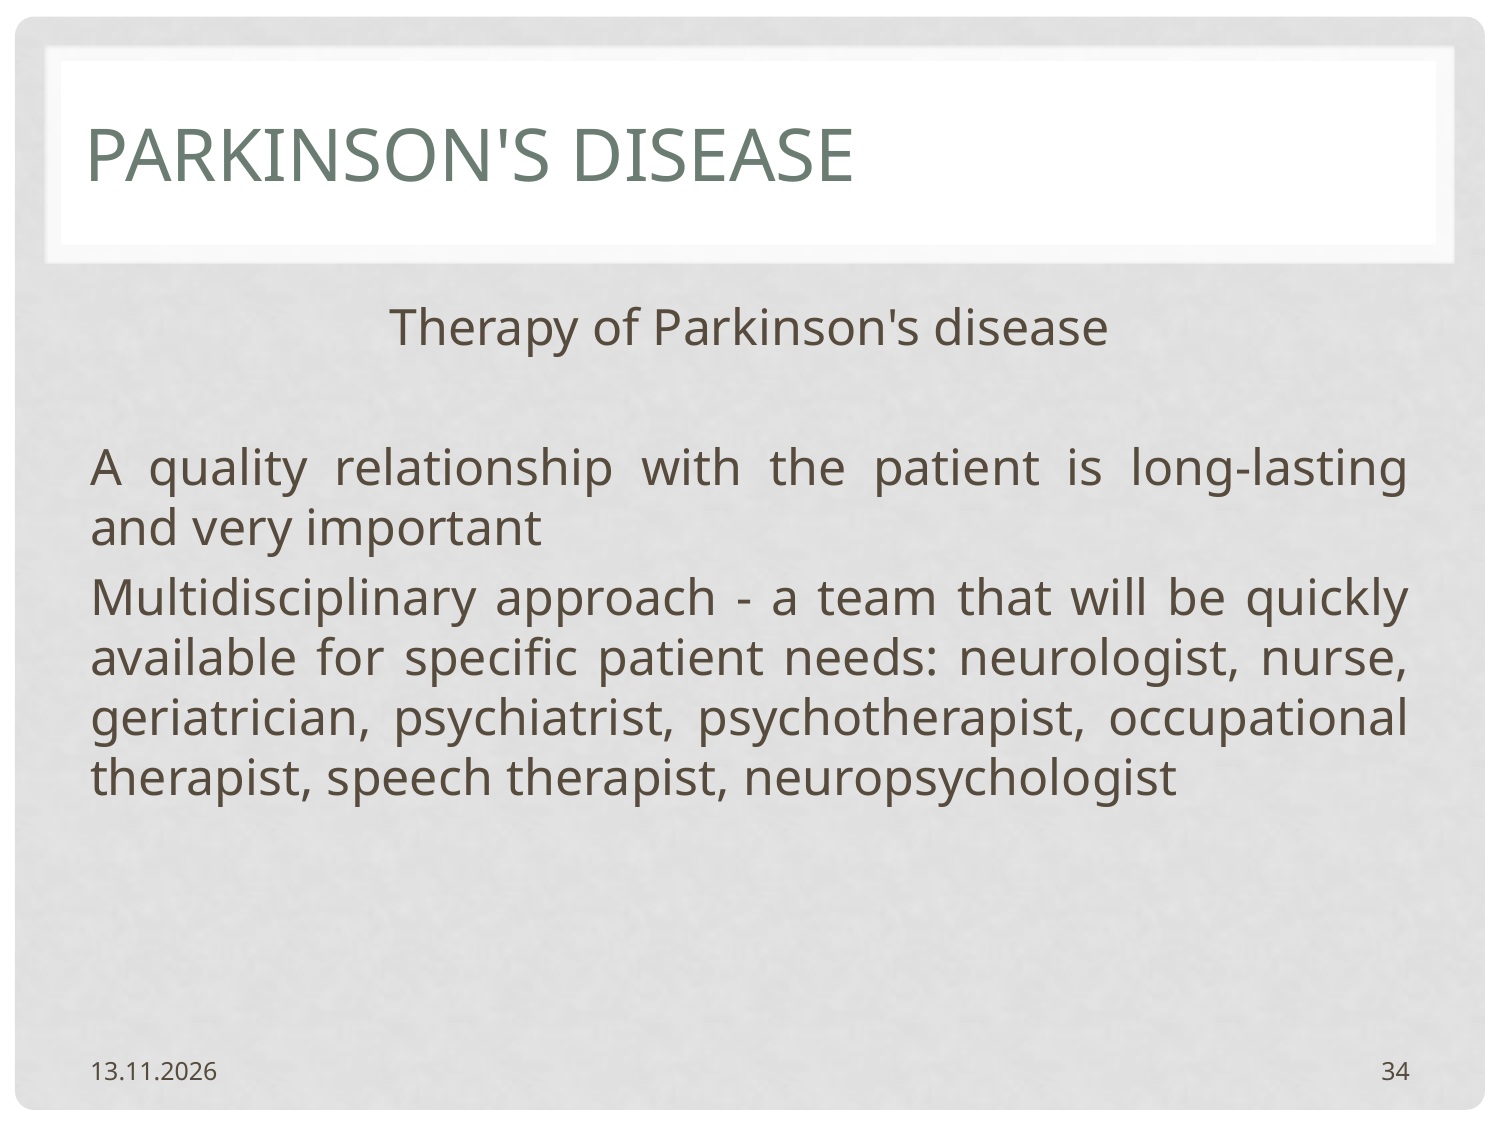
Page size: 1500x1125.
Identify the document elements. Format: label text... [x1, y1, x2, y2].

list Therapy of Parkinson's disease A quality relationship with the patient is long-lasting and very important Multidisciplinary approach - a team that will be quickly available for specific patient needs: neurologist, nurse, geriatrician, psychiatrist, psychotherapist, occupational therapist, speech therapist, neuropsychologist [75, 287, 1425, 1005]
title PARKINSON'S DISEASE [69, 66, 1425, 238]
slide_number 34 [1074, 1042, 1425, 1103]
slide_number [75, 1042, 425, 1103]
